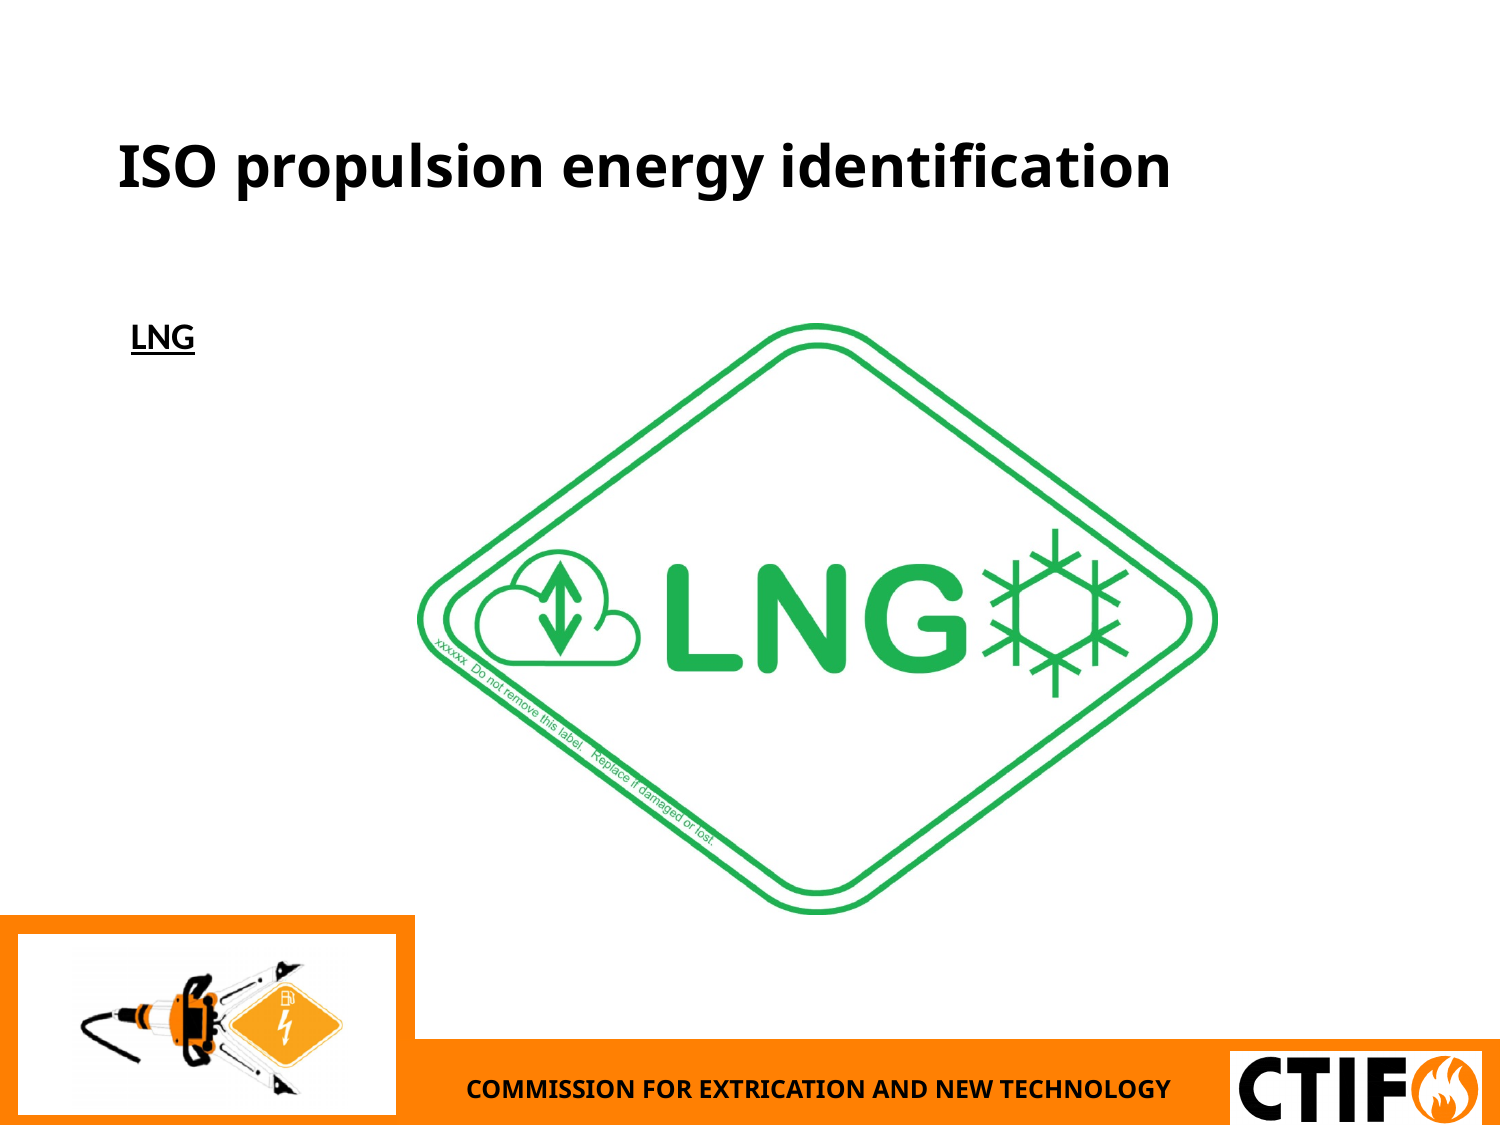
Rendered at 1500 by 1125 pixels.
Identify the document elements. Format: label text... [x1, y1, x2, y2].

slide_number 18 [1059, 1042, 1397, 1103]
picture [1230, 1051, 1482, 1125]
picture [67, 940, 348, 1109]
picture [417, 323, 1218, 915]
title ISO propulsion energy identification [103, 59, 1397, 278]
list LNG [115, 309, 1410, 1024]
